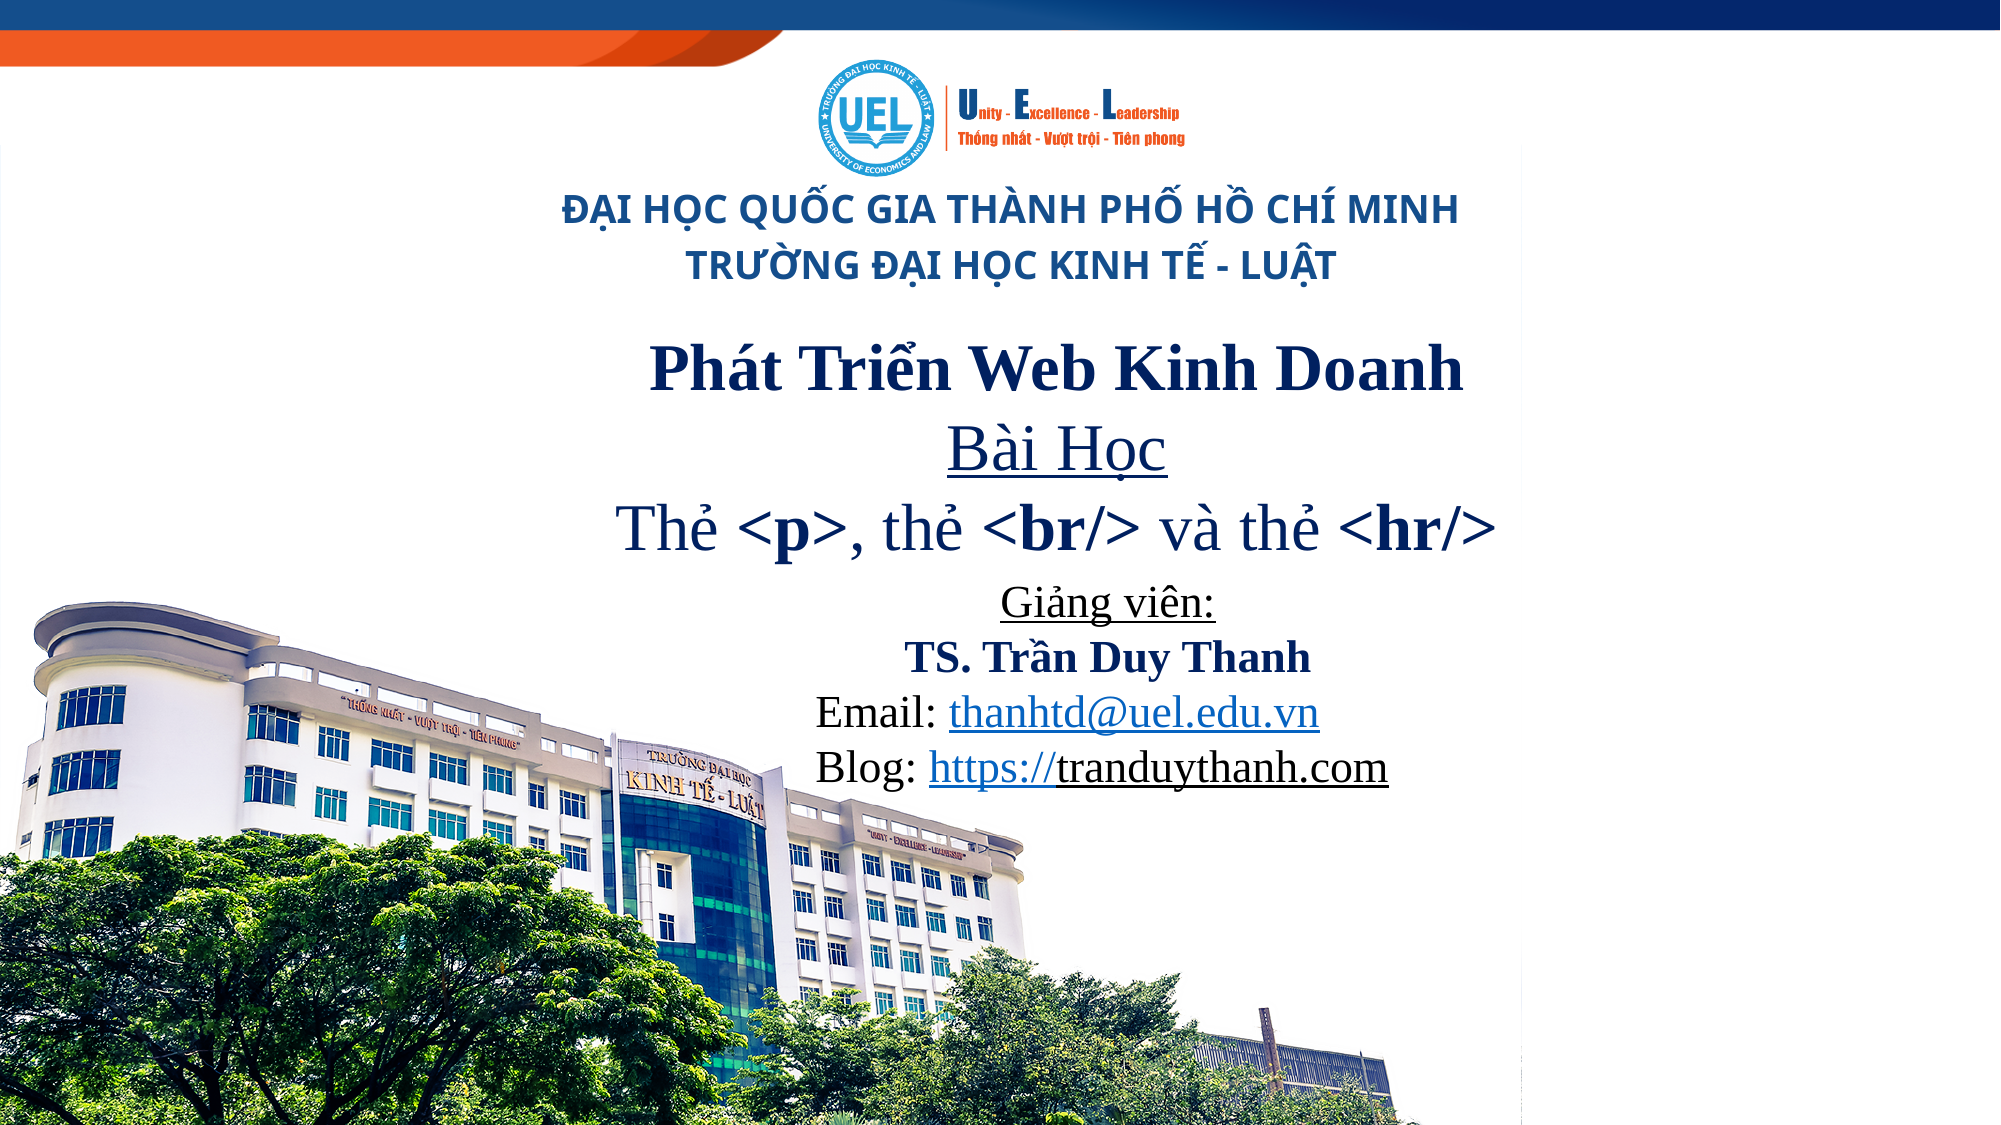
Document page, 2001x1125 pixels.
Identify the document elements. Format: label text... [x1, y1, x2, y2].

text_box Phát Triển Web Kinh Doanh Bài Học Thẻ <p>, thẻ <br/> và thẻ <hr/> [338, 287, 1777, 601]
picture [0, 0, 2001, 1125]
text_box Giảng viên: TS. Trần Duy Thanh Email: thanhtd@uel.edu.vn Blog: https://tranduythanh.com [800, 564, 1416, 800]
